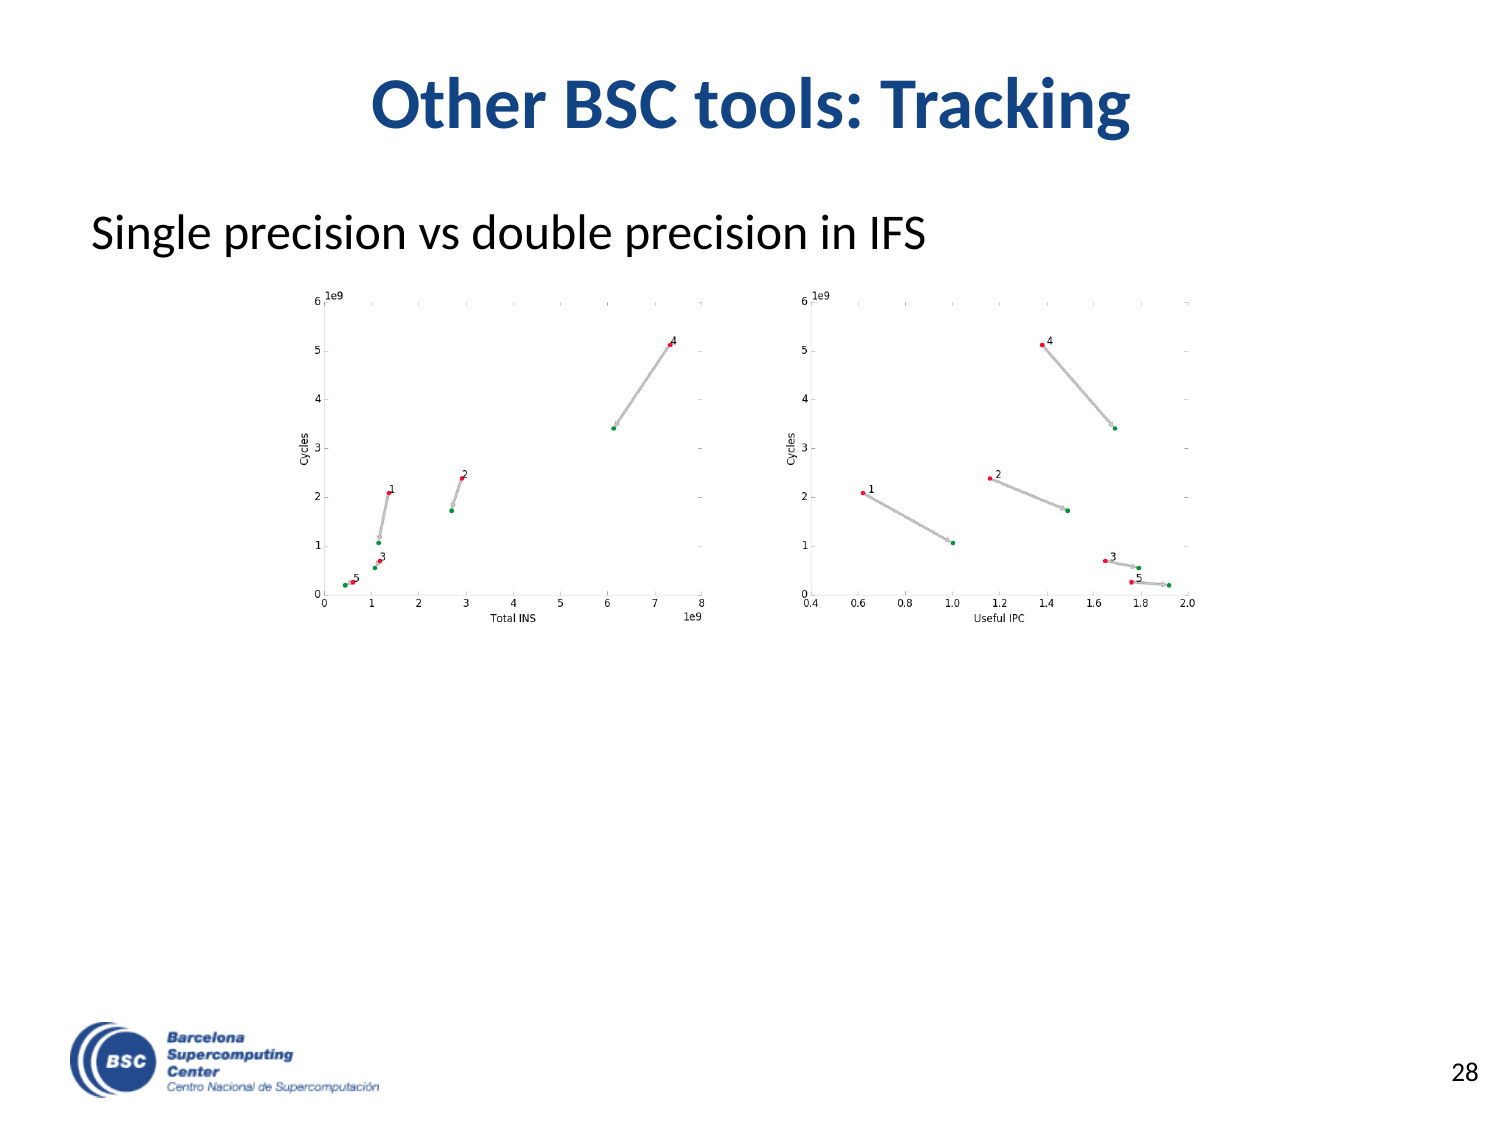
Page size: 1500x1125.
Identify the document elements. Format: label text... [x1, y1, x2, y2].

list Single precision vs double precision in IFS [76, 199, 1427, 993]
picture [70, 1022, 379, 1098]
picture [263, 265, 1237, 631]
title Other BSC tools: Tracking [76, 35, 1427, 174]
slide_number ‹#› [1403, 1038, 1494, 1125]
